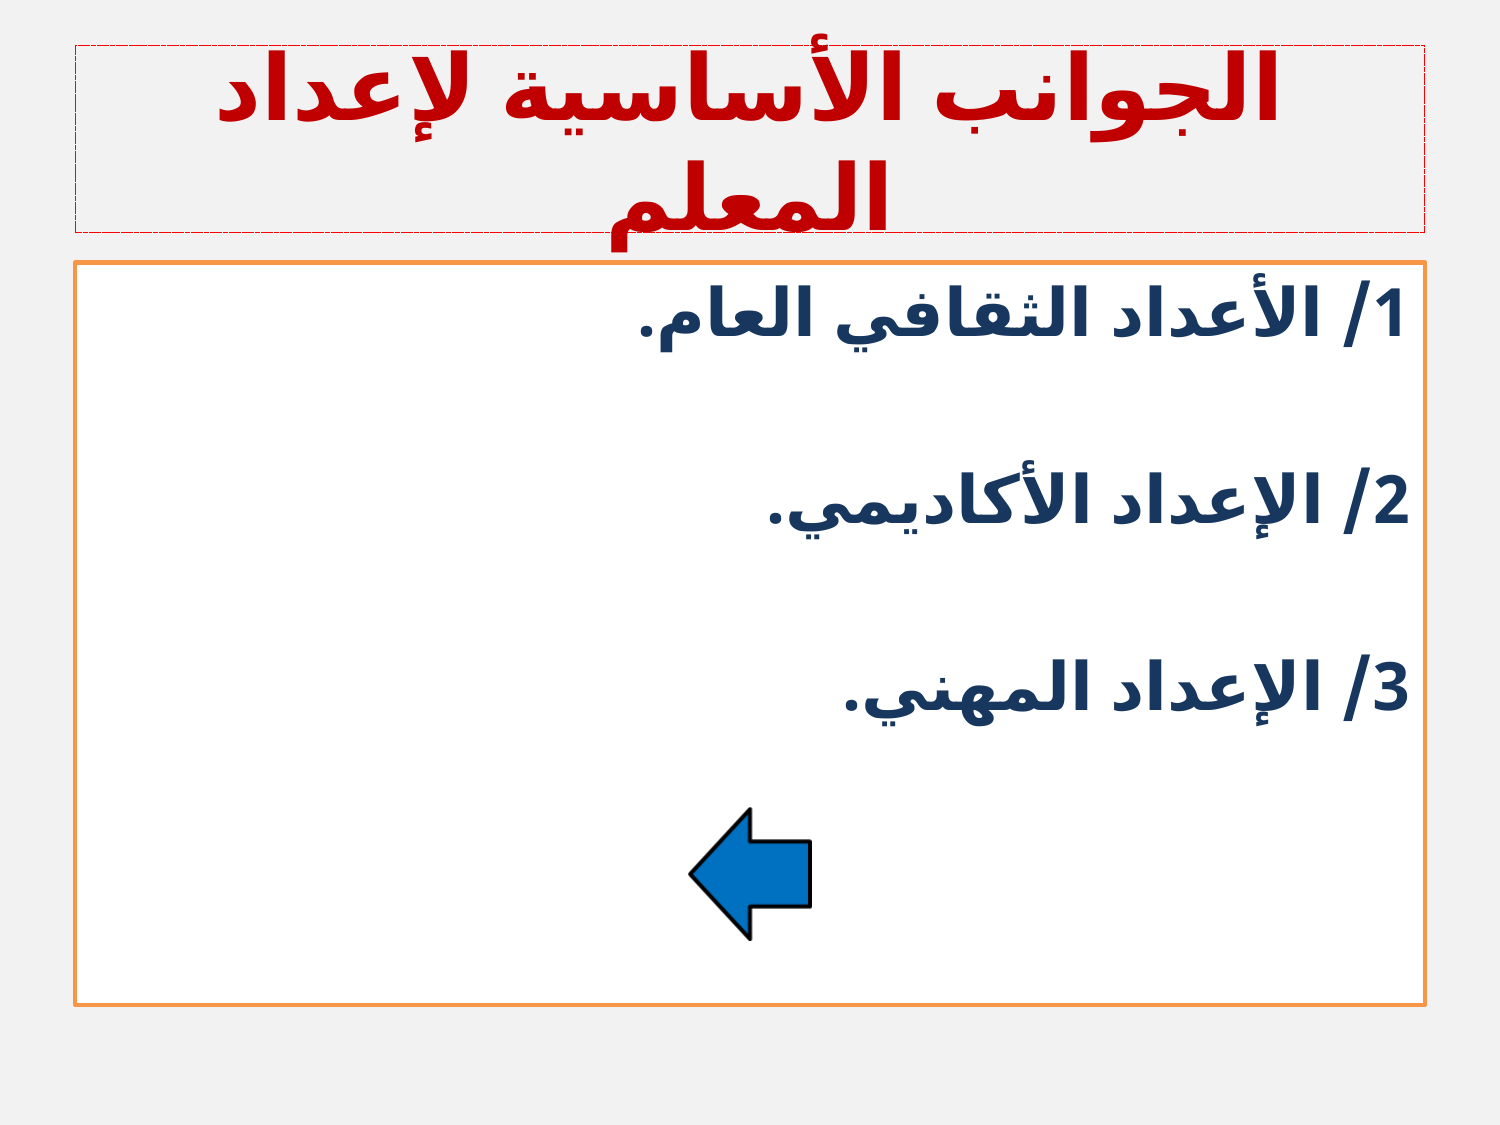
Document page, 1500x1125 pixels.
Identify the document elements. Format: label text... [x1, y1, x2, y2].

picture [688, 807, 812, 941]
title الجوانب الأساسية لإعداد المعلم [75, 45, 1425, 233]
list 1/ الأعداد الثقافي العام. 2/ الإعداد الأكاديمي. 3/ الإعداد المهني. [73, 260, 1427, 1007]
